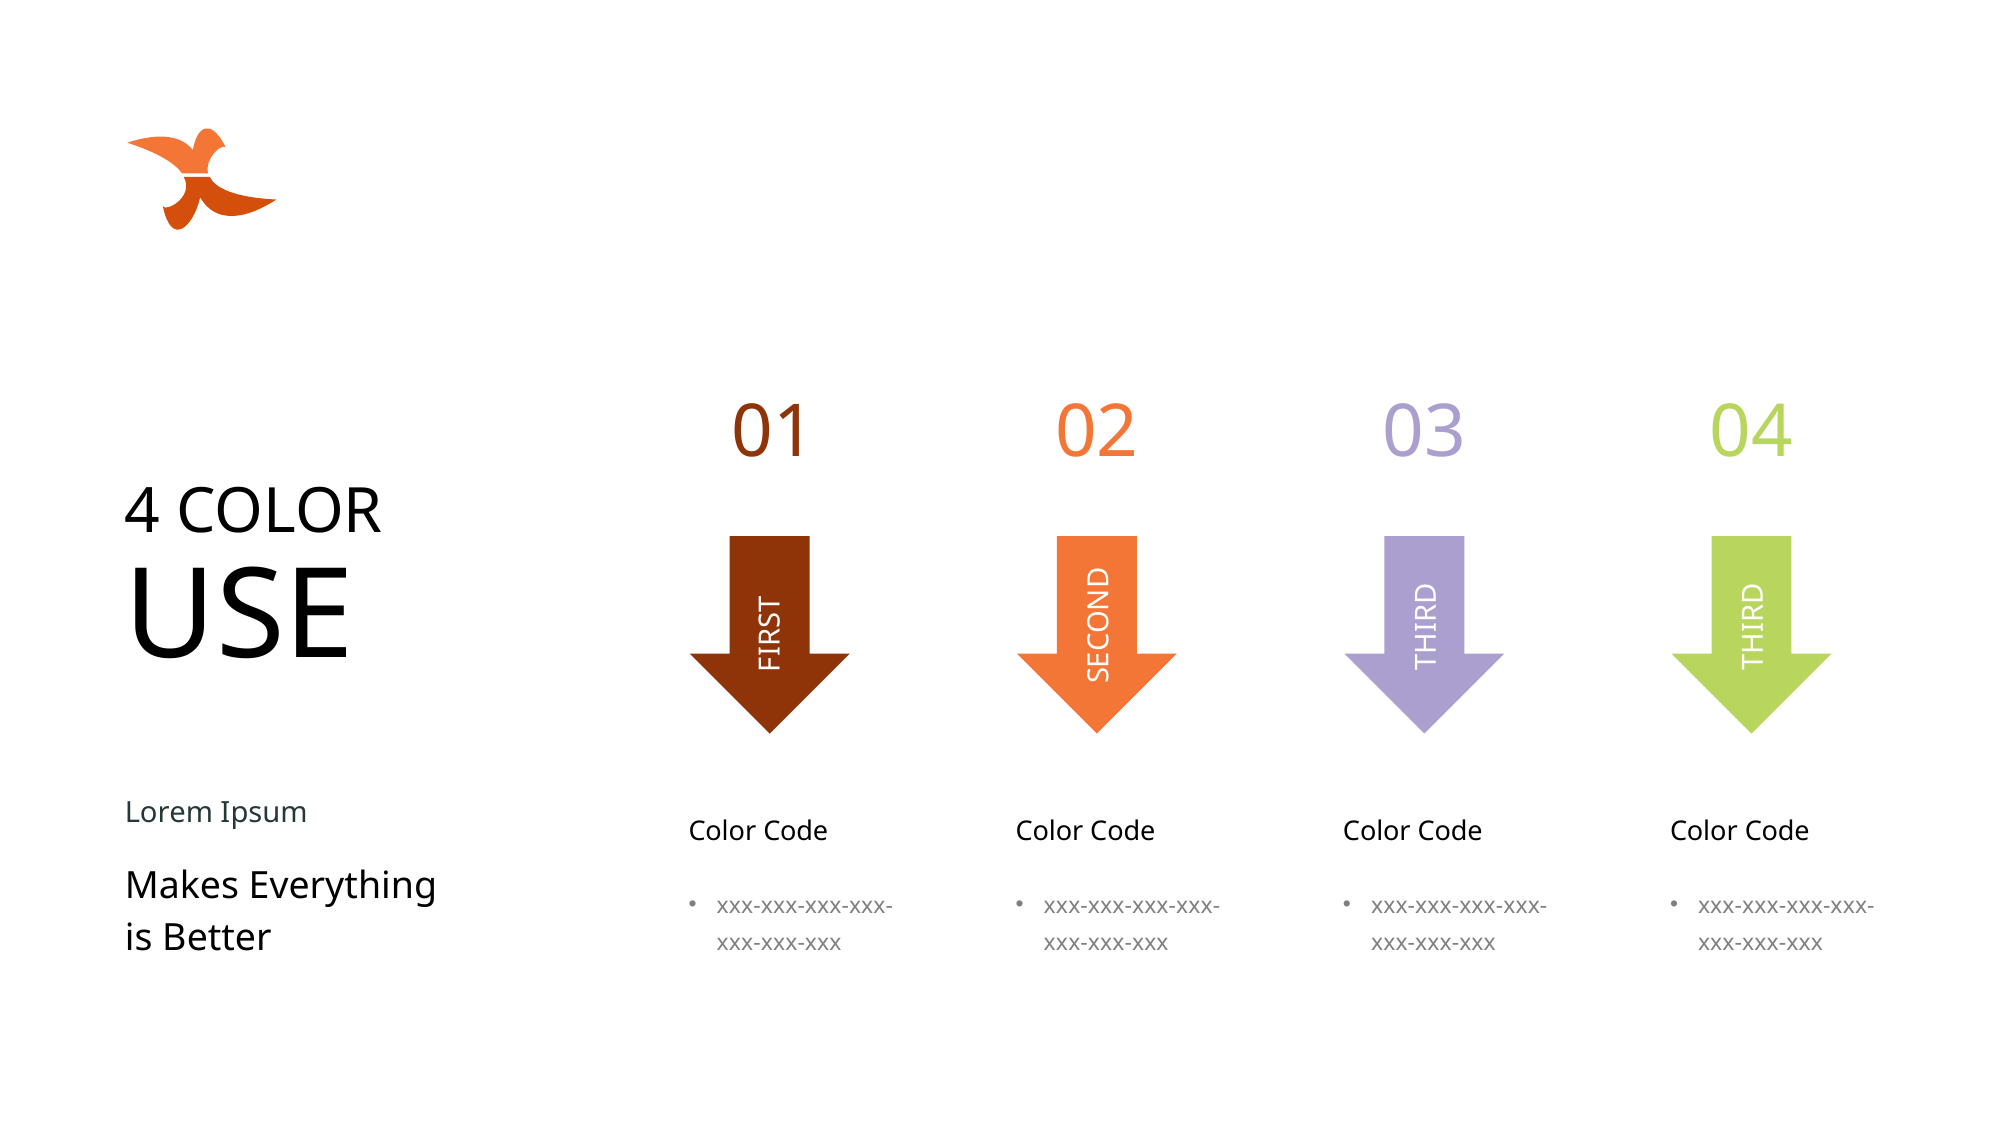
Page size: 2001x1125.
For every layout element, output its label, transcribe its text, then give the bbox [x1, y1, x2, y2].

text_box Color Code [673, 806, 919, 854]
text_box SECOND [1071, 529, 1122, 723]
text_box [127, 128, 226, 174]
text_box [1413, 724, 1436, 736]
text_box [1740, 724, 1763, 736]
text_box 01 [697, 376, 850, 479]
text_box [1669, 535, 1726, 710]
text_box [1014, 535, 1071, 710]
text_box Makes Everything is Better [110, 846, 520, 966]
text_box xxx-xxx-xxx-xxx-xxx-xxx-xxx [1000, 872, 1247, 963]
text_box 4 COLOR [110, 391, 543, 529]
text_box FIRST [742, 537, 793, 731]
text_box [1122, 535, 1180, 710]
text_box xxx-xxx-xxx-xxx-xxx-xxx-xxx [1655, 872, 1901, 963]
text_box [765, 731, 774, 736]
text_box Color Code [1328, 806, 1574, 854]
text_box [162, 176, 277, 230]
text_box Color Code [1655, 806, 1901, 854]
text_box xxx-xxx-xxx-xxx-xxx-xxx-xxx [673, 872, 919, 963]
text_box [687, 535, 853, 712]
text_box [1341, 535, 1399, 710]
text_box xxx-xxx-xxx-xxx-xxx-xxx-xxx [1328, 872, 1574, 963]
text_box USE [110, 529, 1041, 690]
text_box 03 [1348, 376, 1501, 479]
text_box Color Code [1000, 806, 1247, 854]
text_box THIRD [1726, 530, 1776, 724]
text_box [1449, 535, 1507, 711]
text_box Lorem Ipsum [110, 786, 371, 836]
text_box 02 [1020, 376, 1173, 479]
text_box 04 [1675, 376, 1828, 479]
text_box [1776, 535, 1834, 711]
text_box THIRD [1399, 530, 1449, 724]
text_box [1084, 723, 1109, 736]
